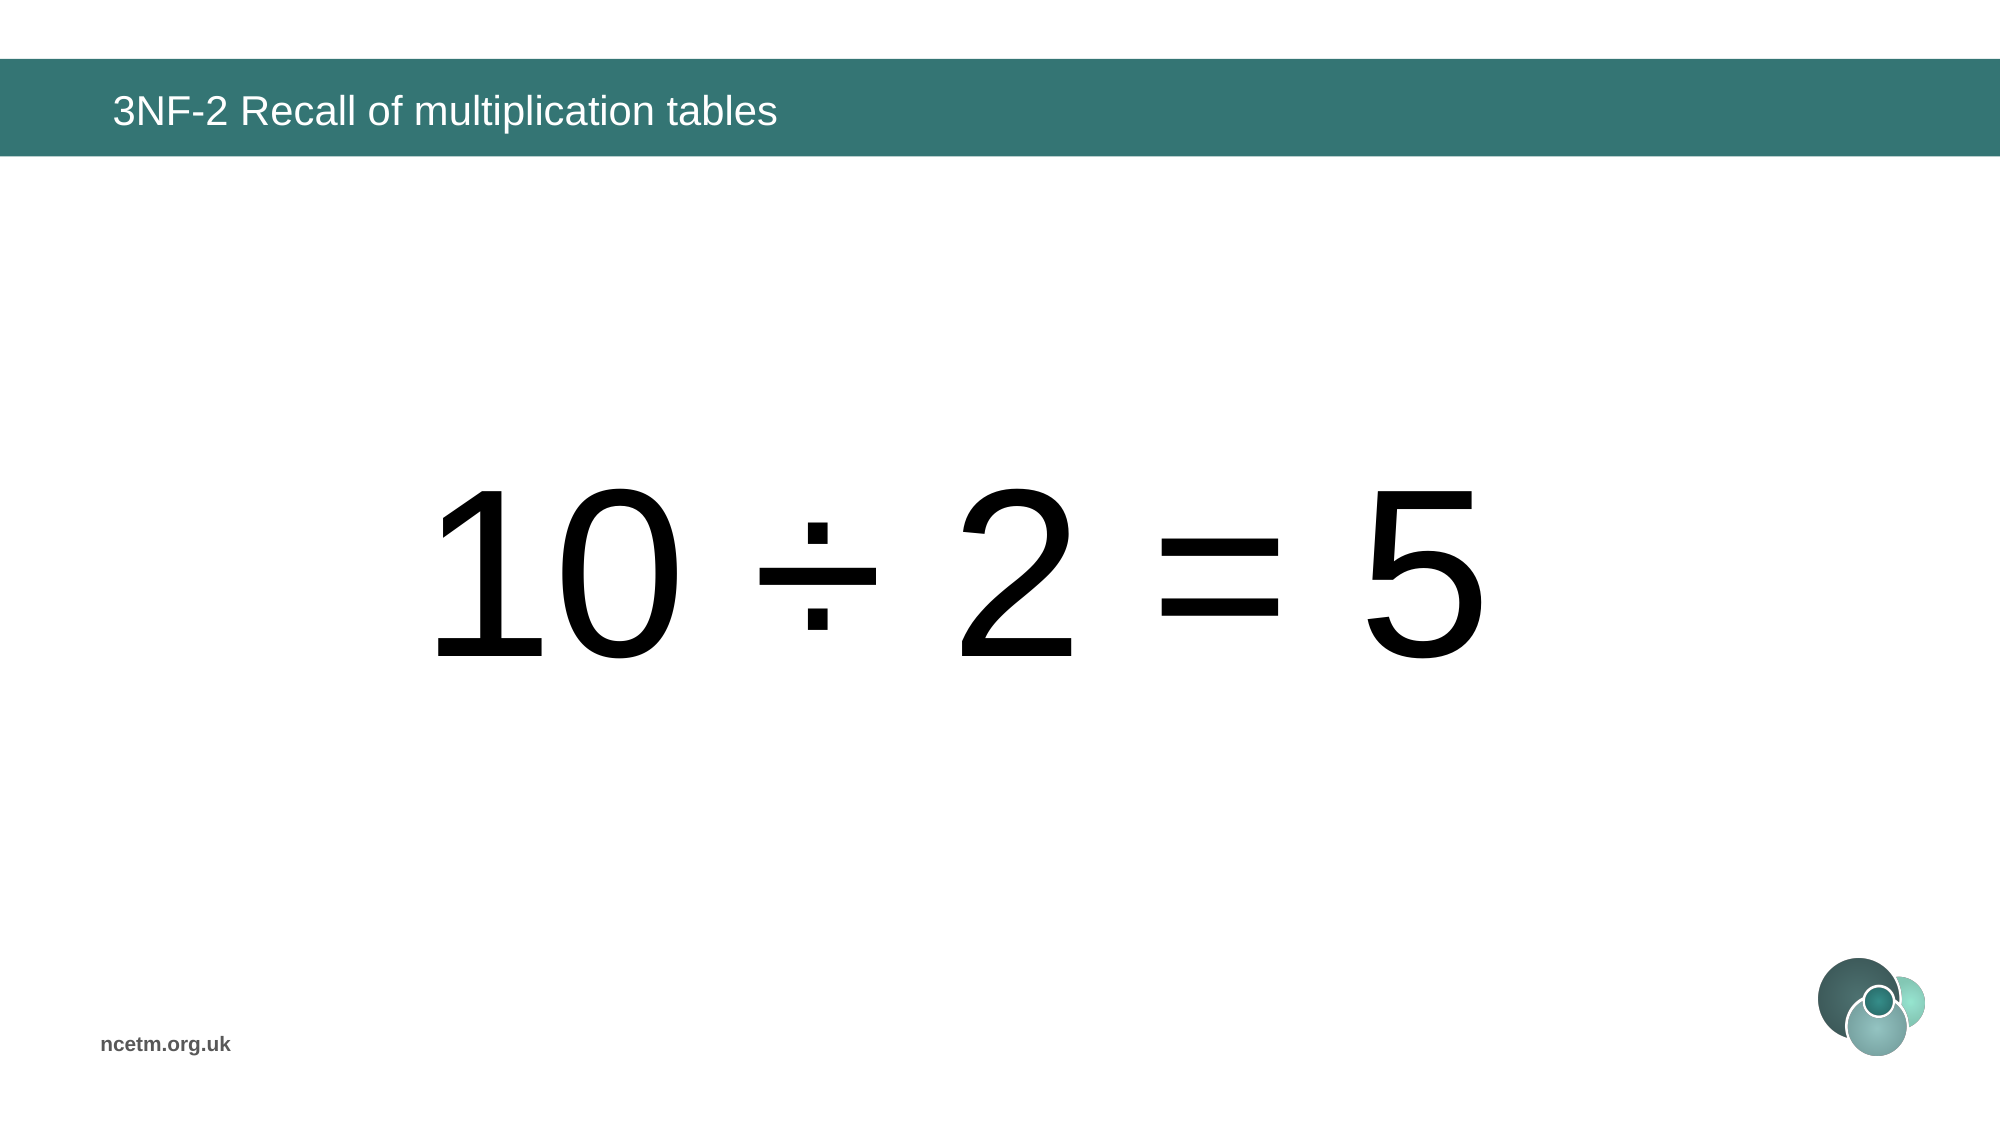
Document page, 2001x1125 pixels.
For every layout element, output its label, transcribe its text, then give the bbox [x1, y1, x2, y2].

text_box 10 ÷ 2 = [405, 409, 1344, 712]
picture [1818, 958, 1925, 1056]
title 3NF-2 Recall of multiplication tables [97, 76, 1945, 147]
text_box 5 [1344, 409, 1508, 712]
